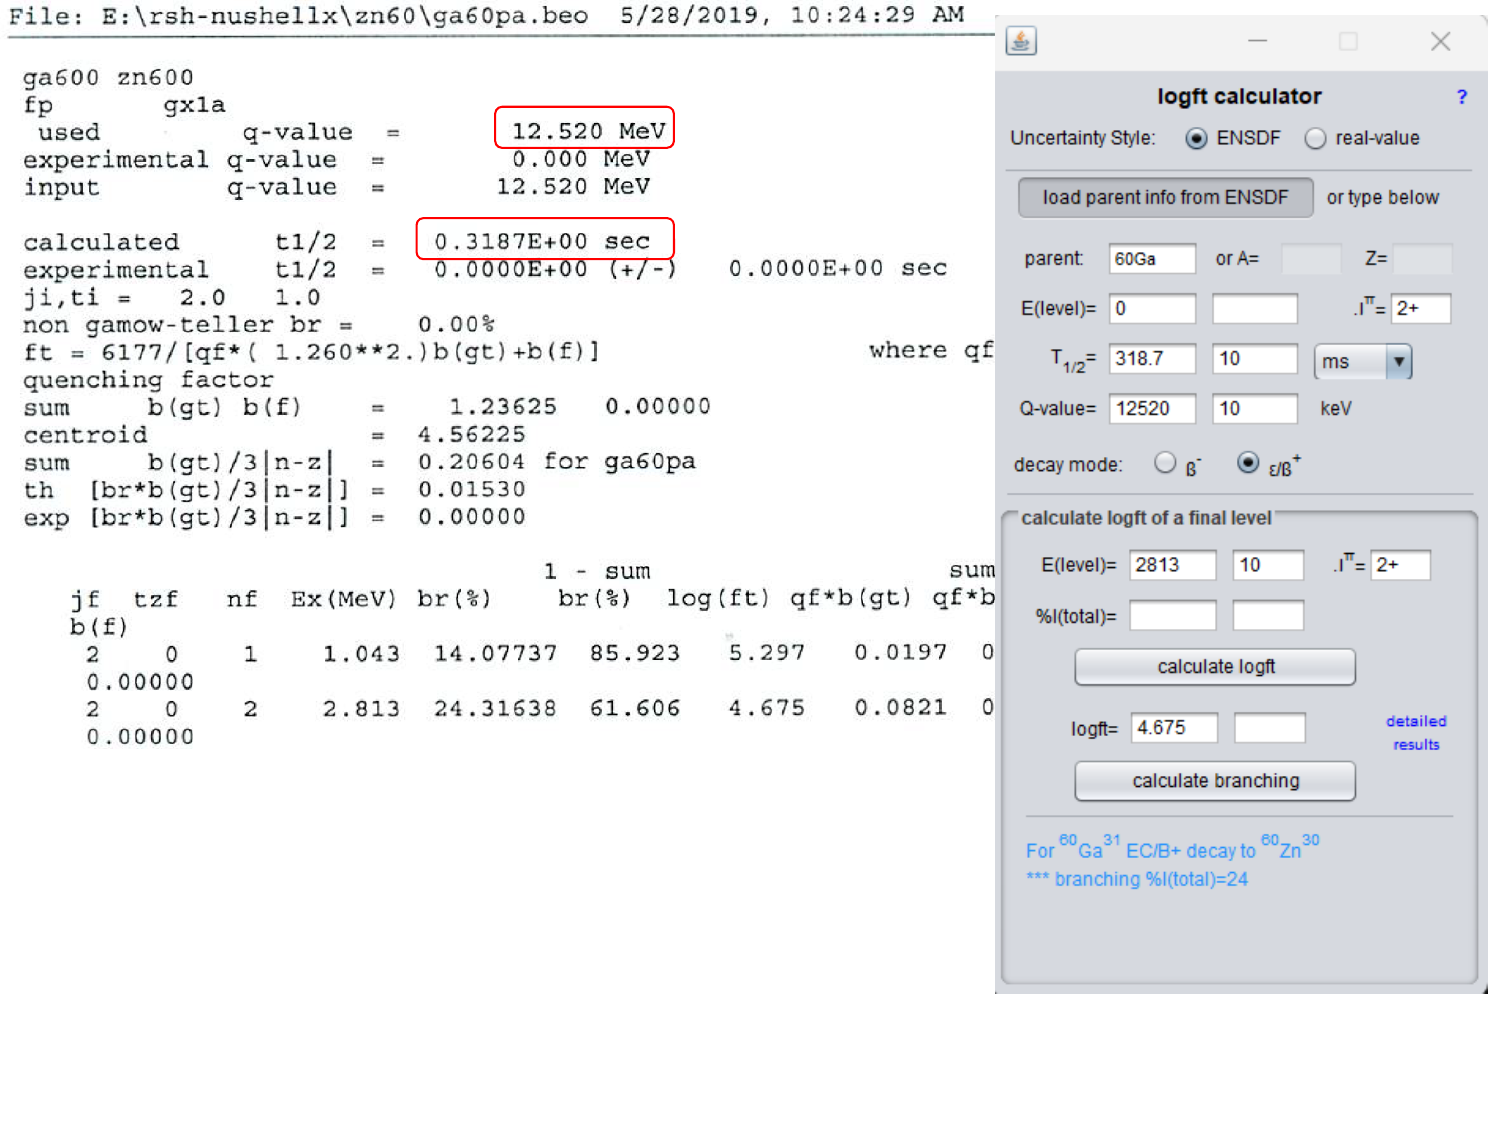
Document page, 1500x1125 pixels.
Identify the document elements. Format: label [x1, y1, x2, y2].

picture [0, 0, 1488, 994]
